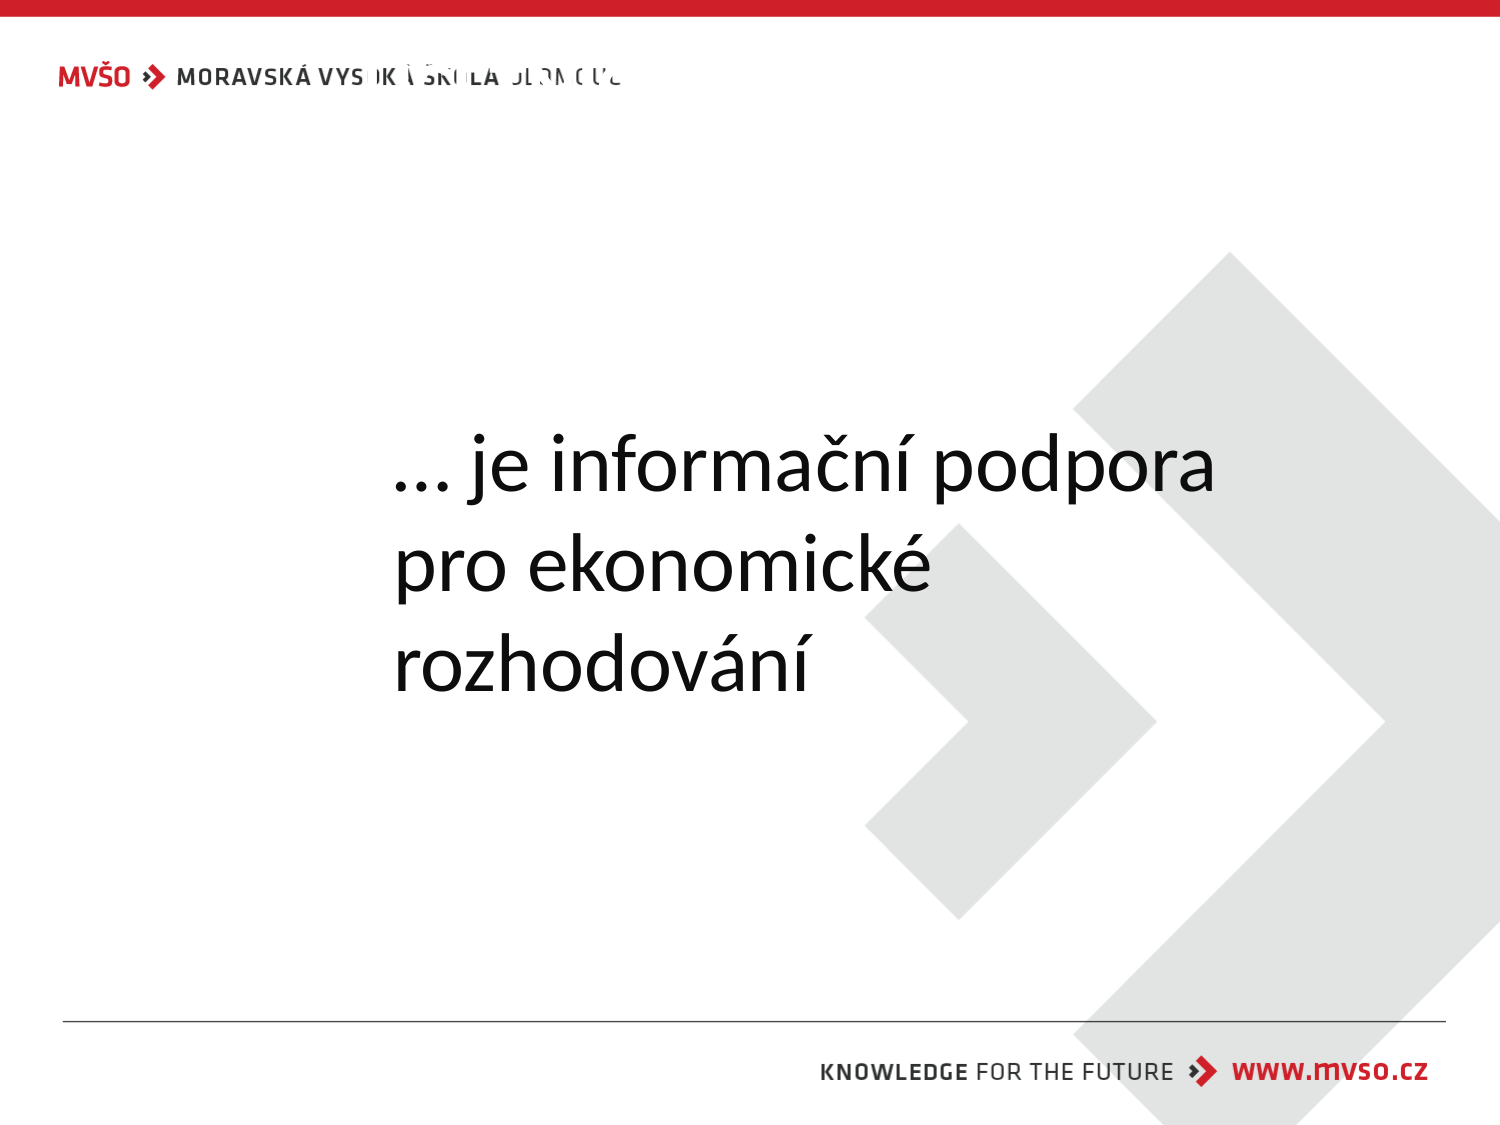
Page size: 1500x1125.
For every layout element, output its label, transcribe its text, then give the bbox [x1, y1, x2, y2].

picture [0, 0, 1500, 1125]
title Účetnictví … [348, 30, 1311, 138]
list … je informační podpora pro ekonomické rozhodování [378, 408, 1341, 717]
